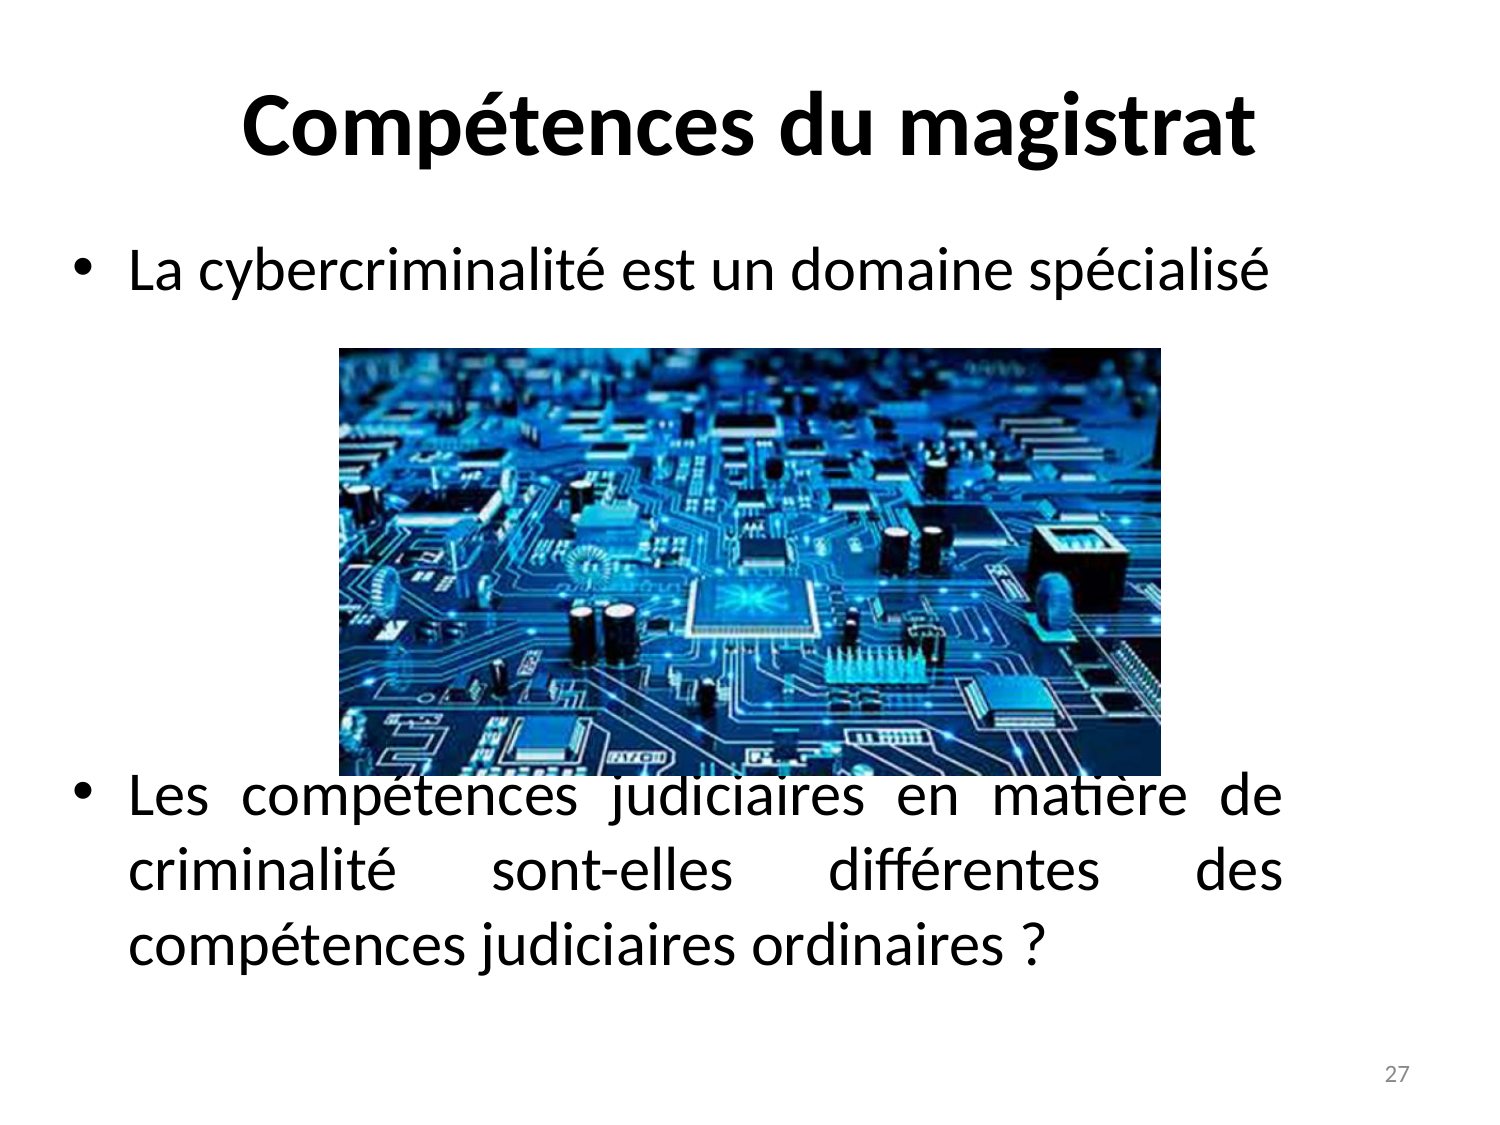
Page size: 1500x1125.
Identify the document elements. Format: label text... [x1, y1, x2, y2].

slide_number 27 [1074, 1042, 1425, 1103]
text_box La cybercriminalité est un domaine spécialisé Les compétences judiciaires en matière de criminalité sont-elles différentes des compétences judiciaires ordinaires ? [57, 220, 1300, 1097]
title Compétences du magistrat [75, 24, 1425, 213]
picture [338, 348, 1162, 777]
